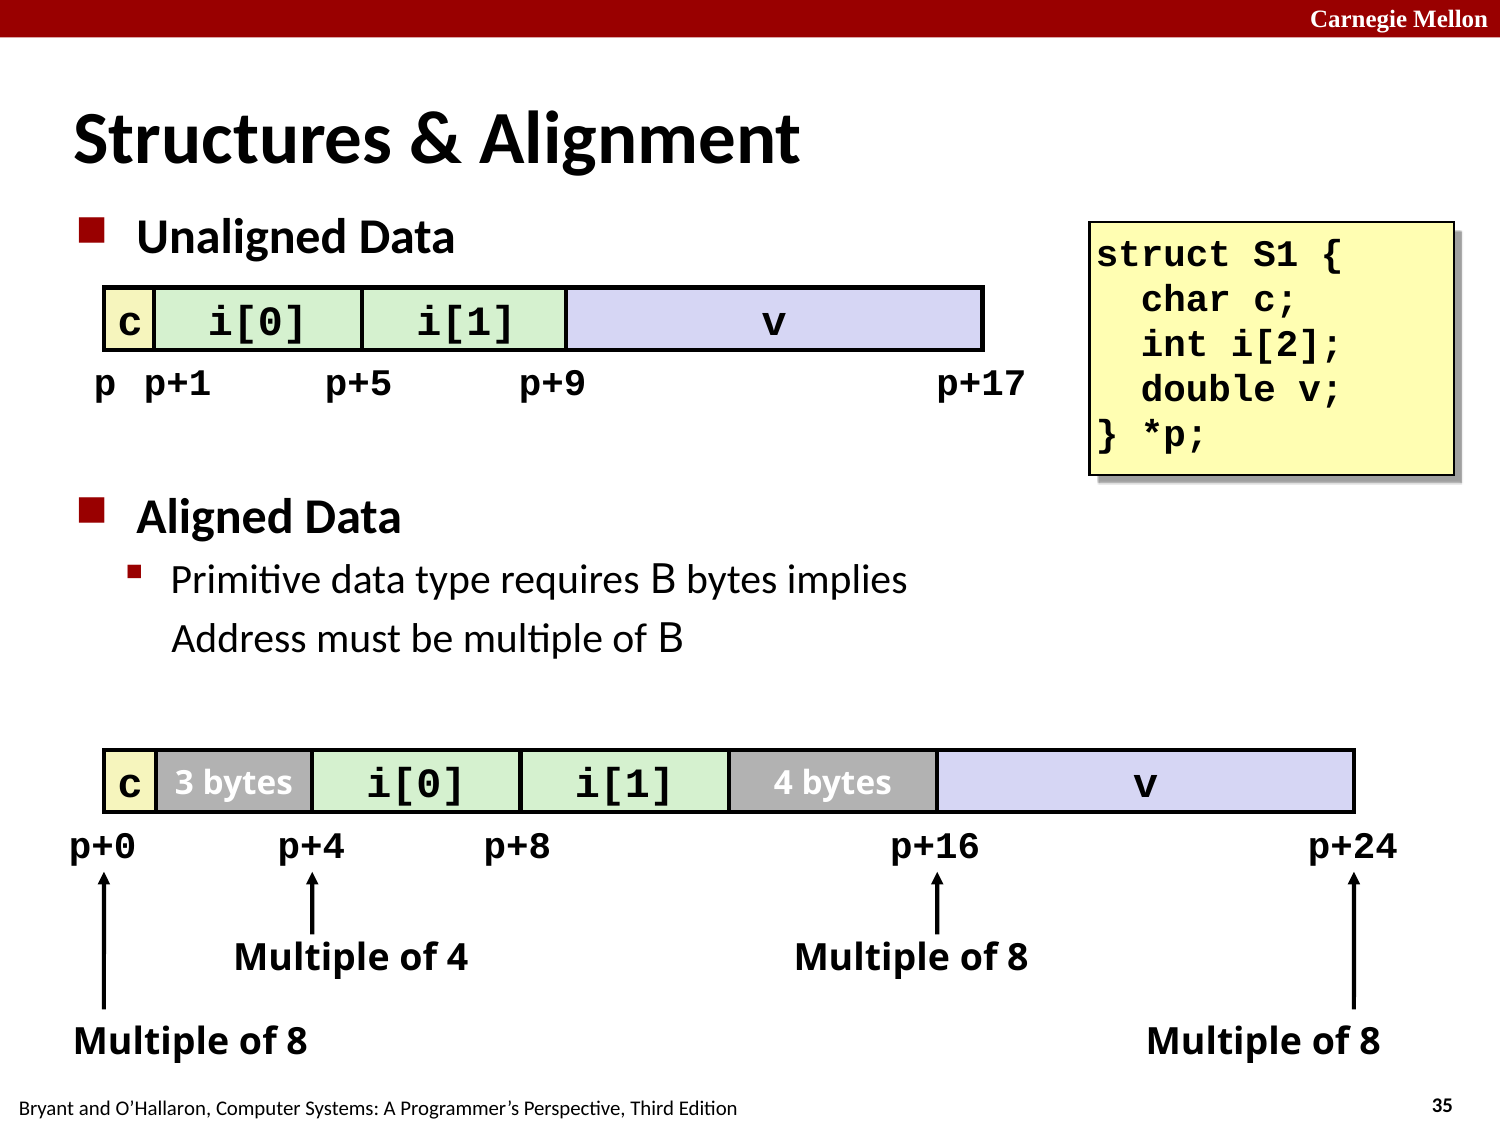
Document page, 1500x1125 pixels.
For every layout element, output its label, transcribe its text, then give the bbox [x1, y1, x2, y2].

text_box Multiple of 4 [226, 926, 567, 985]
text_box p+1 [137, 352, 218, 410]
text_box p+16 [883, 814, 987, 873]
text_box p+4 [271, 814, 352, 873]
text_box p+0 [62, 814, 143, 873]
text_box i[0] [153, 287, 361, 350]
text_box c [103, 287, 153, 350]
text_box p+8 [477, 814, 558, 873]
title Structures & Alignment [58, 71, 1305, 197]
text_box p+5 [318, 352, 399, 410]
text_box Multiple of 8 [1139, 1010, 1392, 1069]
text_box [97, 871, 111, 1010]
text_box p+24 [1301, 814, 1405, 873]
text_box v [565, 287, 983, 350]
text_box i[1] [361, 287, 565, 350]
text_box i[0] [313, 749, 520, 813]
text_box [931, 871, 944, 935]
text_box [306, 871, 319, 926]
text_box 3 bytes [155, 749, 313, 813]
text_box Multiple of 8 [787, 926, 1100, 985]
text_box c [103, 749, 155, 813]
text_box p+9 [512, 352, 593, 410]
list Unaligned Data Aligned Data Primitive data type requires B bytes implies Address must be multiple of B [64, 196, 1361, 788]
text_box 4 bytes [728, 749, 938, 813]
text_box [1347, 871, 1361, 1010]
text_box p+17 [930, 352, 1033, 410]
text_box Multiple of 8 [66, 1010, 319, 1069]
text_box struct S1 { char c; int i[2]; double v; } *p; [1089, 222, 1455, 475]
text_box p [87, 352, 123, 410]
text_box i[1] [520, 749, 728, 813]
text_box v [938, 749, 1354, 813]
